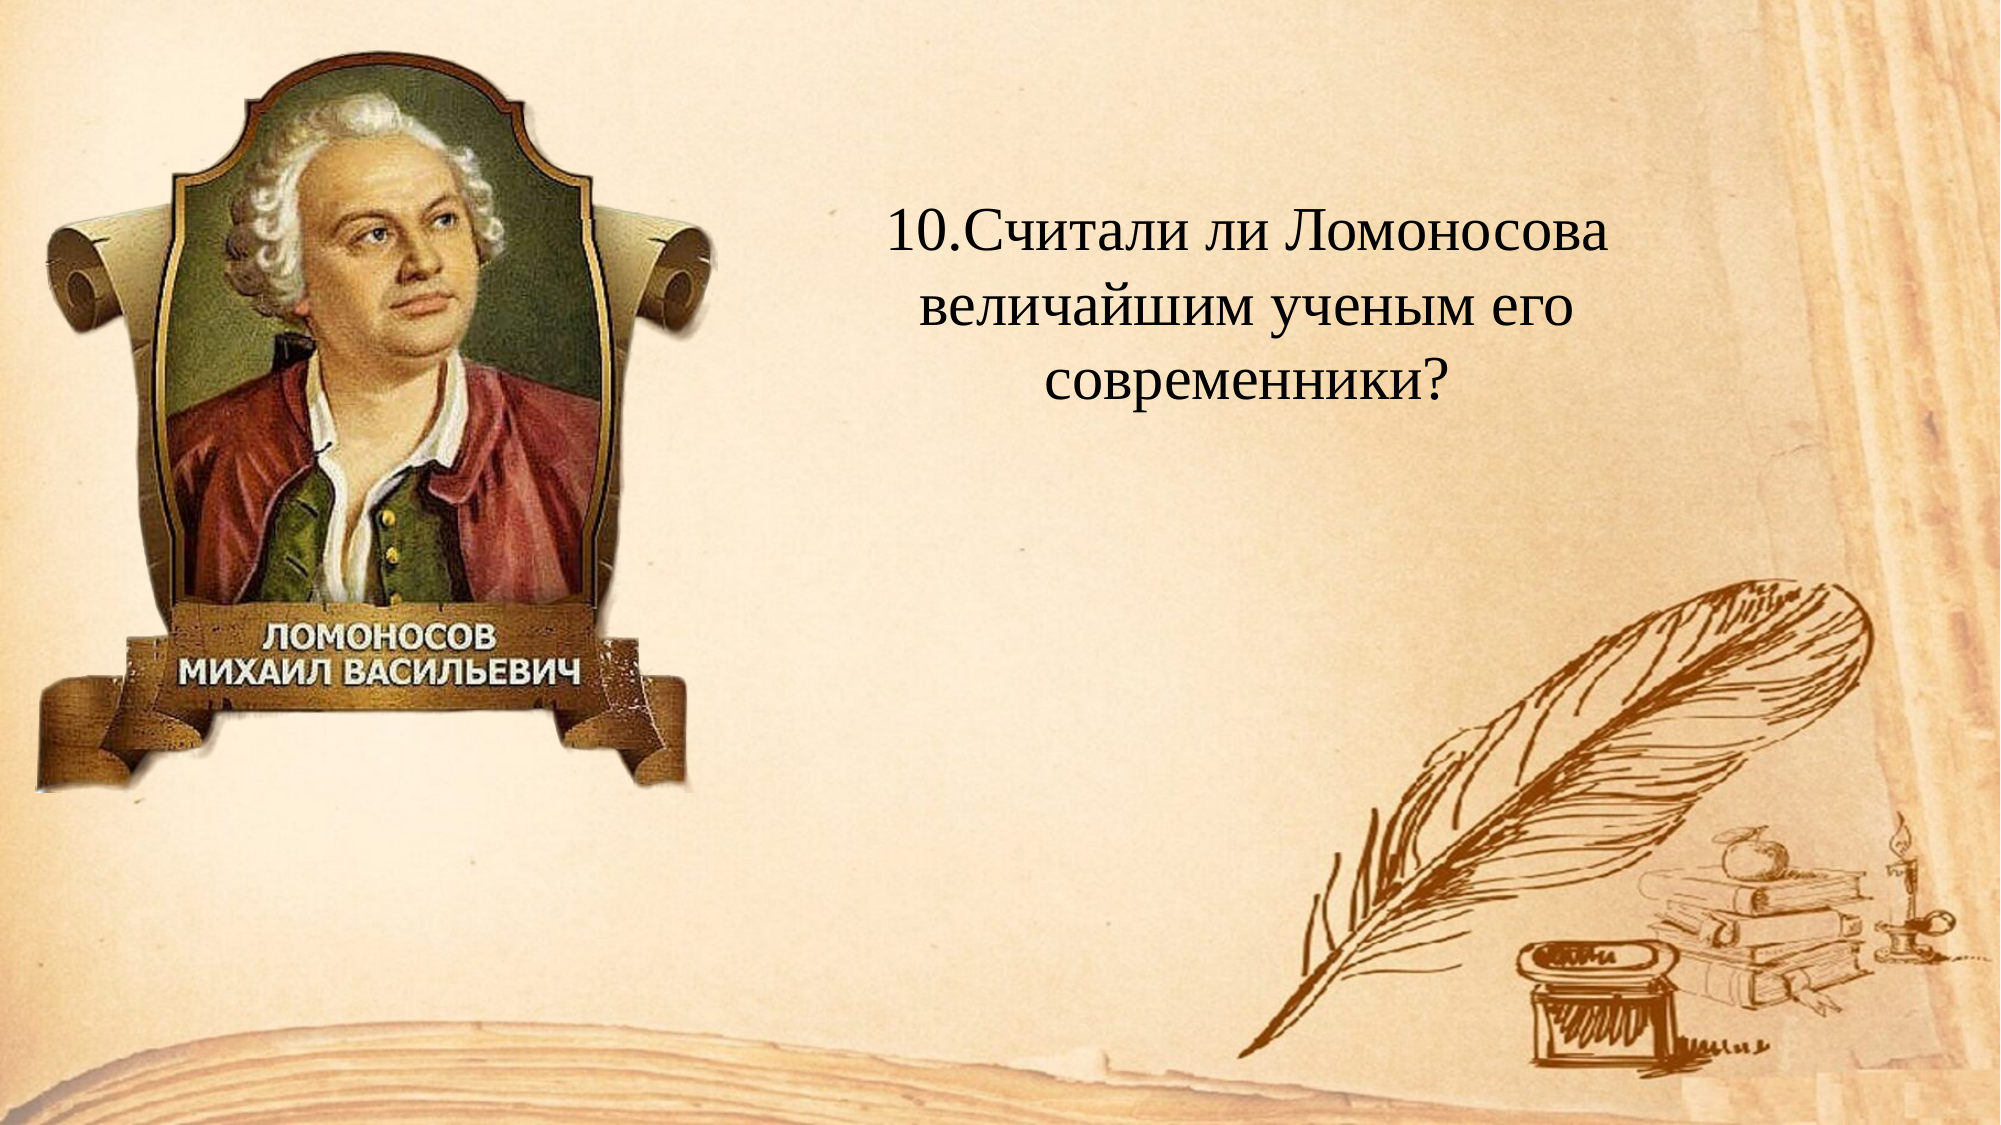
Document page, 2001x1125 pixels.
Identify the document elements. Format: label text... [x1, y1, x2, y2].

title 10.Считали ли Ломоносова величайшим ученым его современники? [741, 11, 1754, 589]
picture [0, 0, 2001, 1125]
